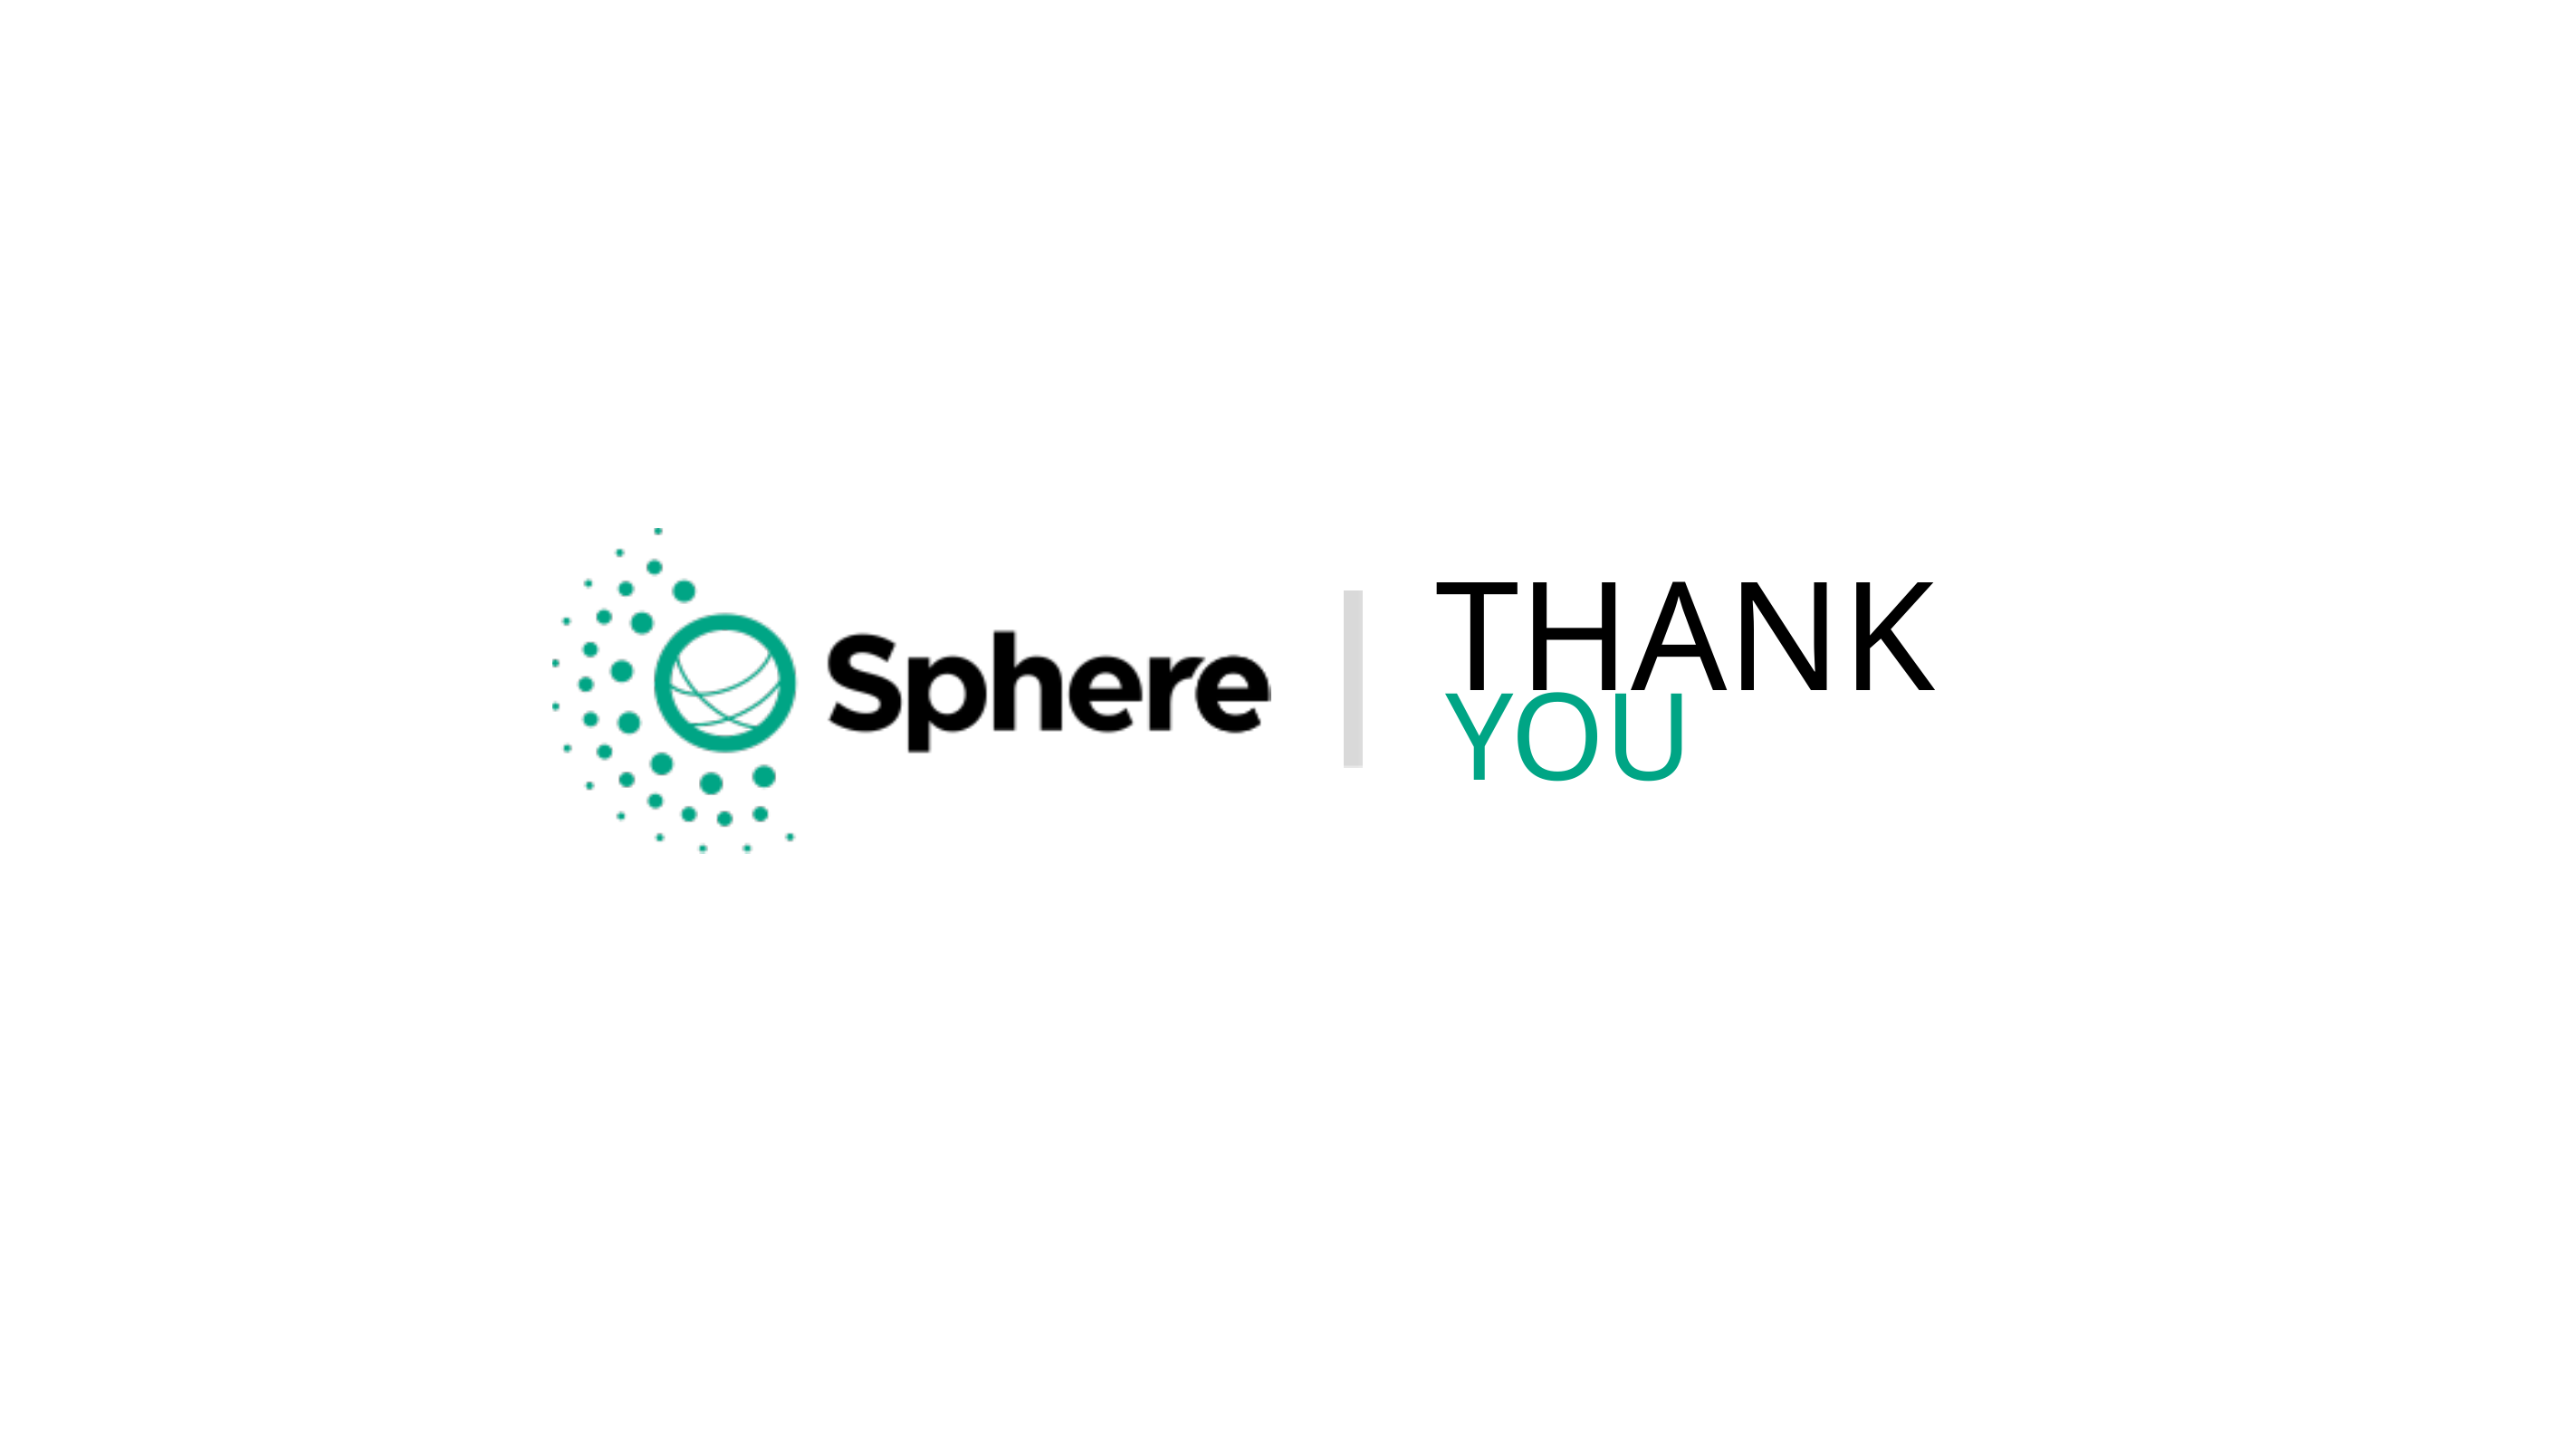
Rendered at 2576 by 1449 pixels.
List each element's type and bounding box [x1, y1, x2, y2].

picture [552, 528, 1271, 854]
picture [1344, 590, 1363, 768]
